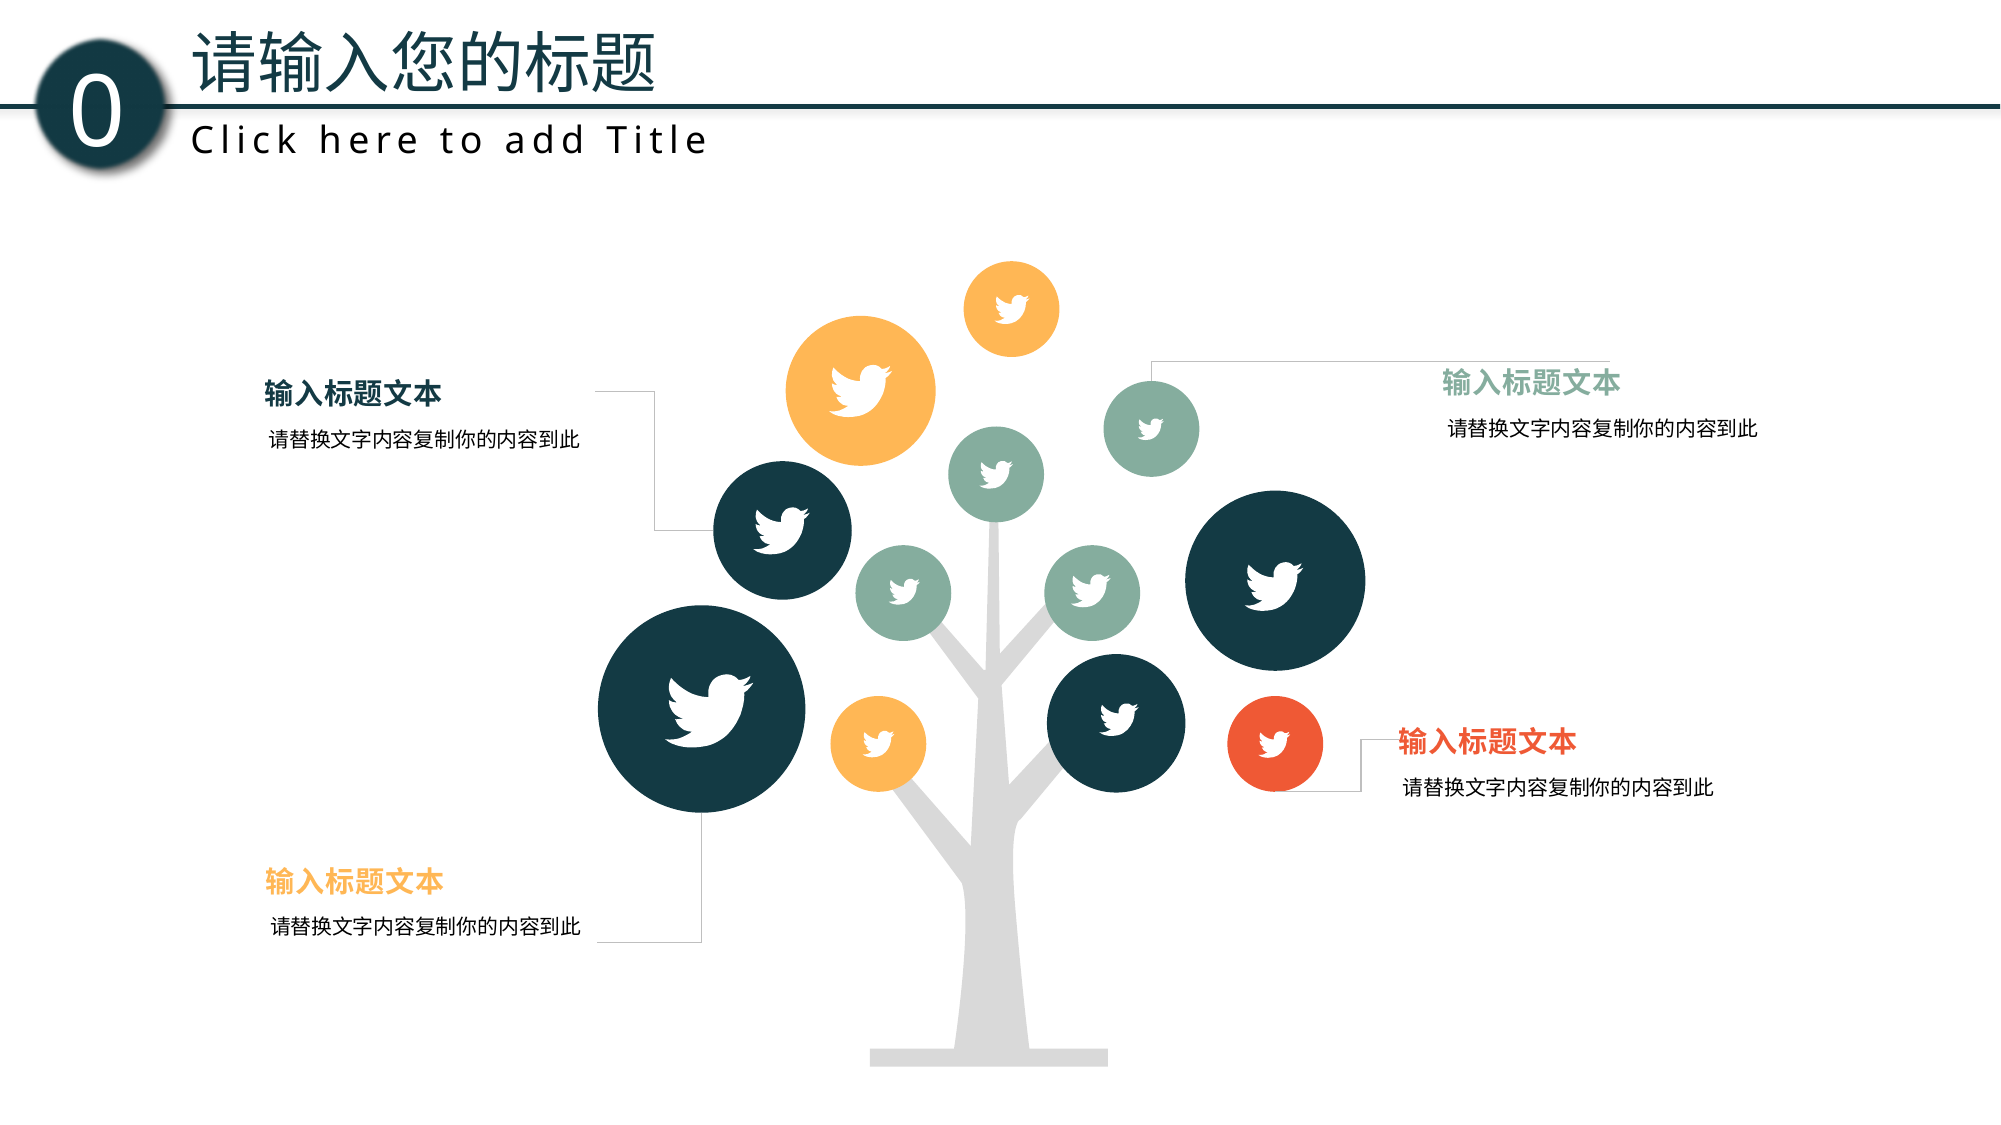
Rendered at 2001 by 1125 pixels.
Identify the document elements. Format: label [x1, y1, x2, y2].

text_box [1611, 720, 1734, 842]
text_box [1611, 360, 1778, 483]
text_box [264, 371, 595, 494]
text_box [265, 859, 595, 981]
text_box [595, 261, 1611, 1067]
